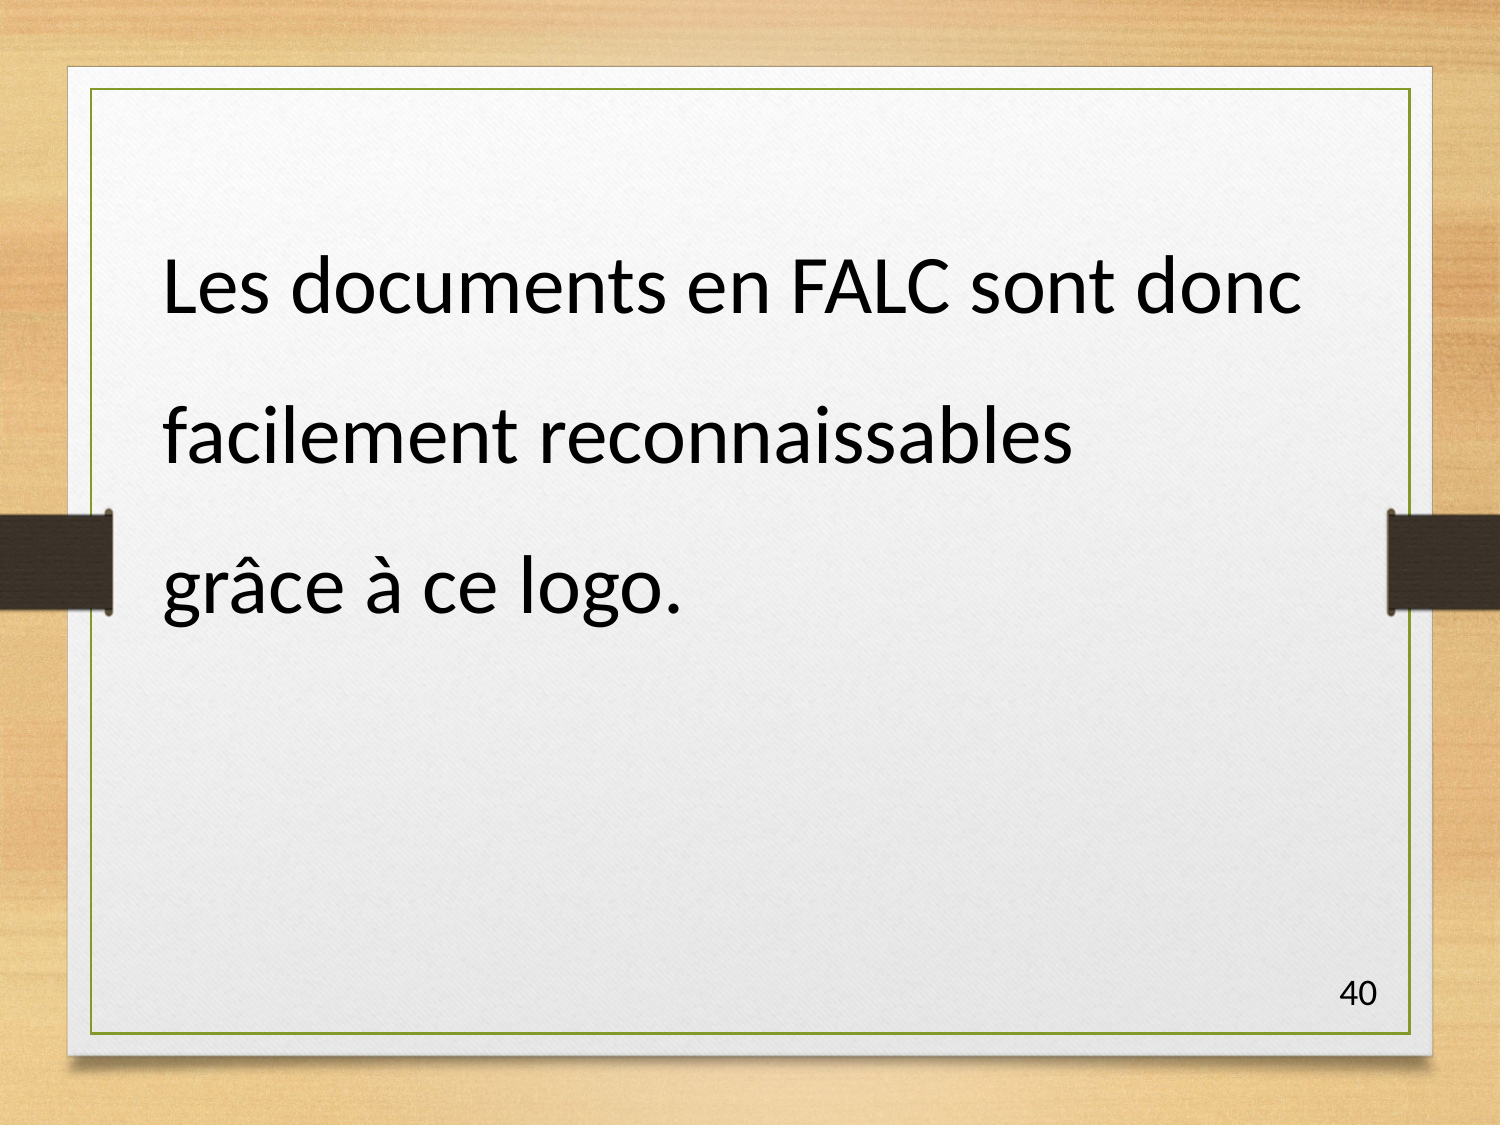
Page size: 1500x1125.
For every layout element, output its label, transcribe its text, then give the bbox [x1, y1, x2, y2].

list Les documents en FALC sont donc facilement reconnaissables grâce à ce logo. [147, 172, 1353, 964]
text_box 40 [1324, 960, 1399, 1020]
picture [0, 0, 1500, 1125]
